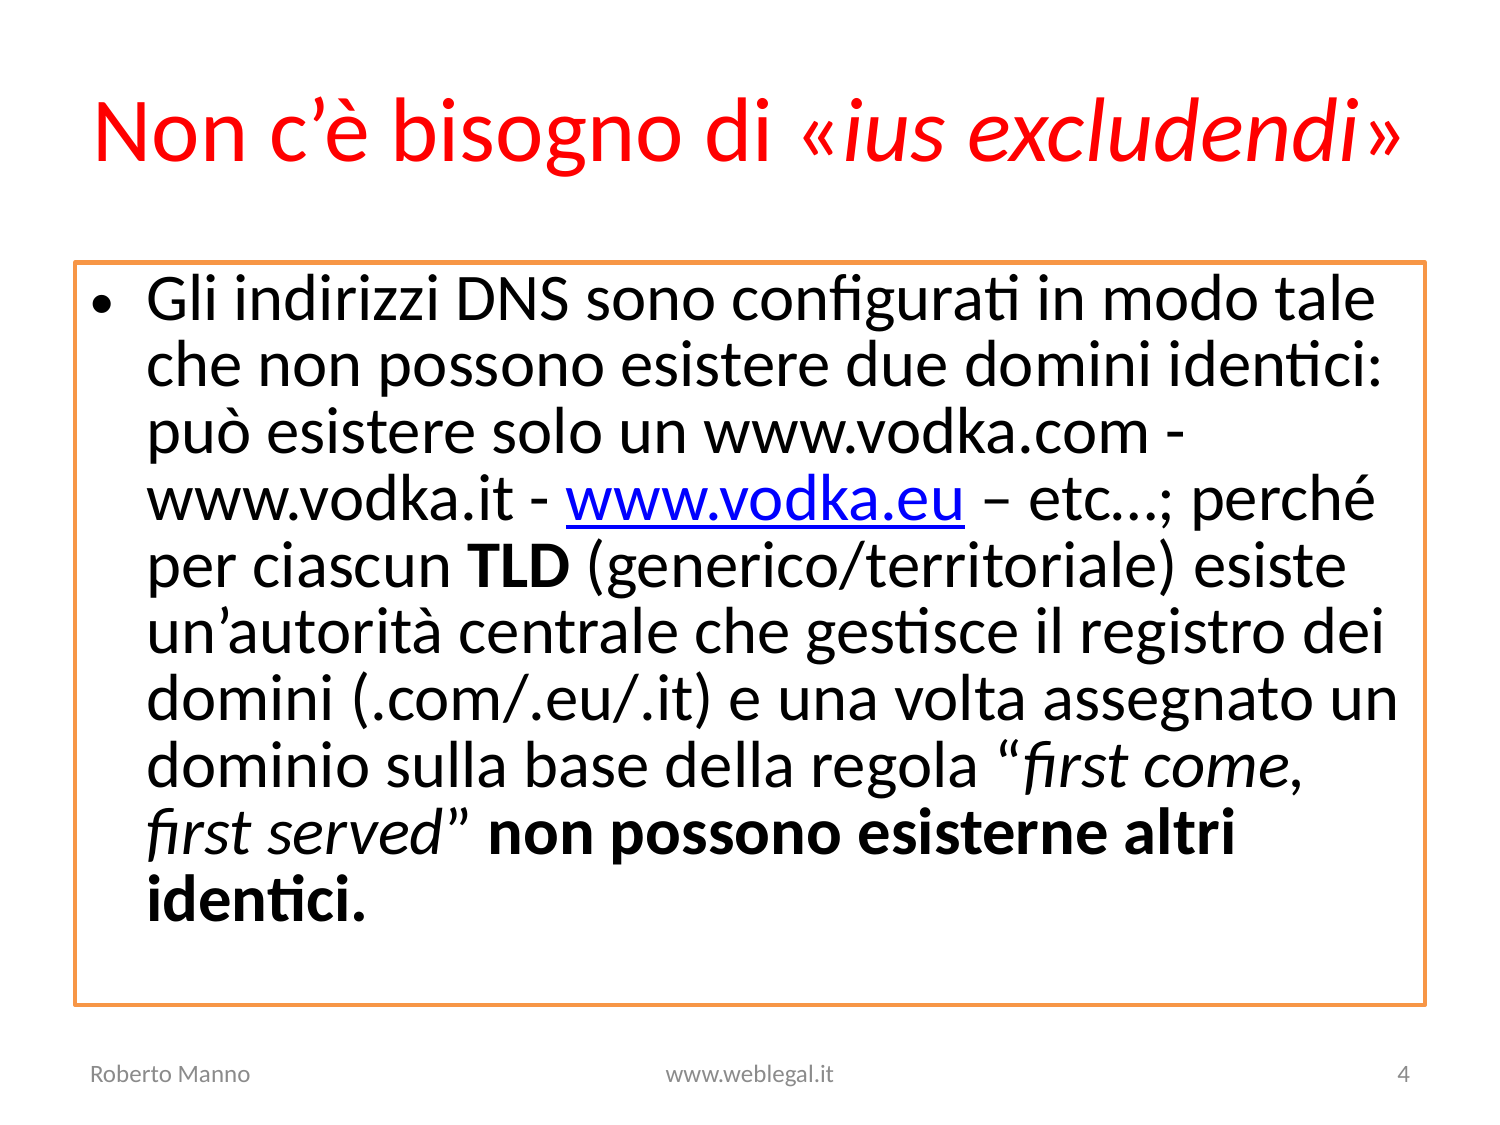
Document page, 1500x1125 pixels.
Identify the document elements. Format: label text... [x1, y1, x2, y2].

slide_number Roberto Manno [75, 1042, 425, 1103]
list Gli indirizzi DNS sono configurati in modo tale che non possono esistere due domini identici: può esistere solo un www.vodka.com - www.vodka.it - www.vodka.eu – etc…; perché per ciascun TLD (generico/territoriale) esiste un’autorità centrale che gestisce il registro dei domini (.com/.eu/.it) e una volta assegnato un dominio sulla base della regola “first come, first served” non possono esisterne altri identici. [73, 260, 1427, 1007]
title Non c’è bisogno di «ius excludendi» [75, 45, 1425, 233]
slide_number 4 [1074, 1042, 1425, 1103]
footer www.weblegal.it [512, 1042, 988, 1103]
